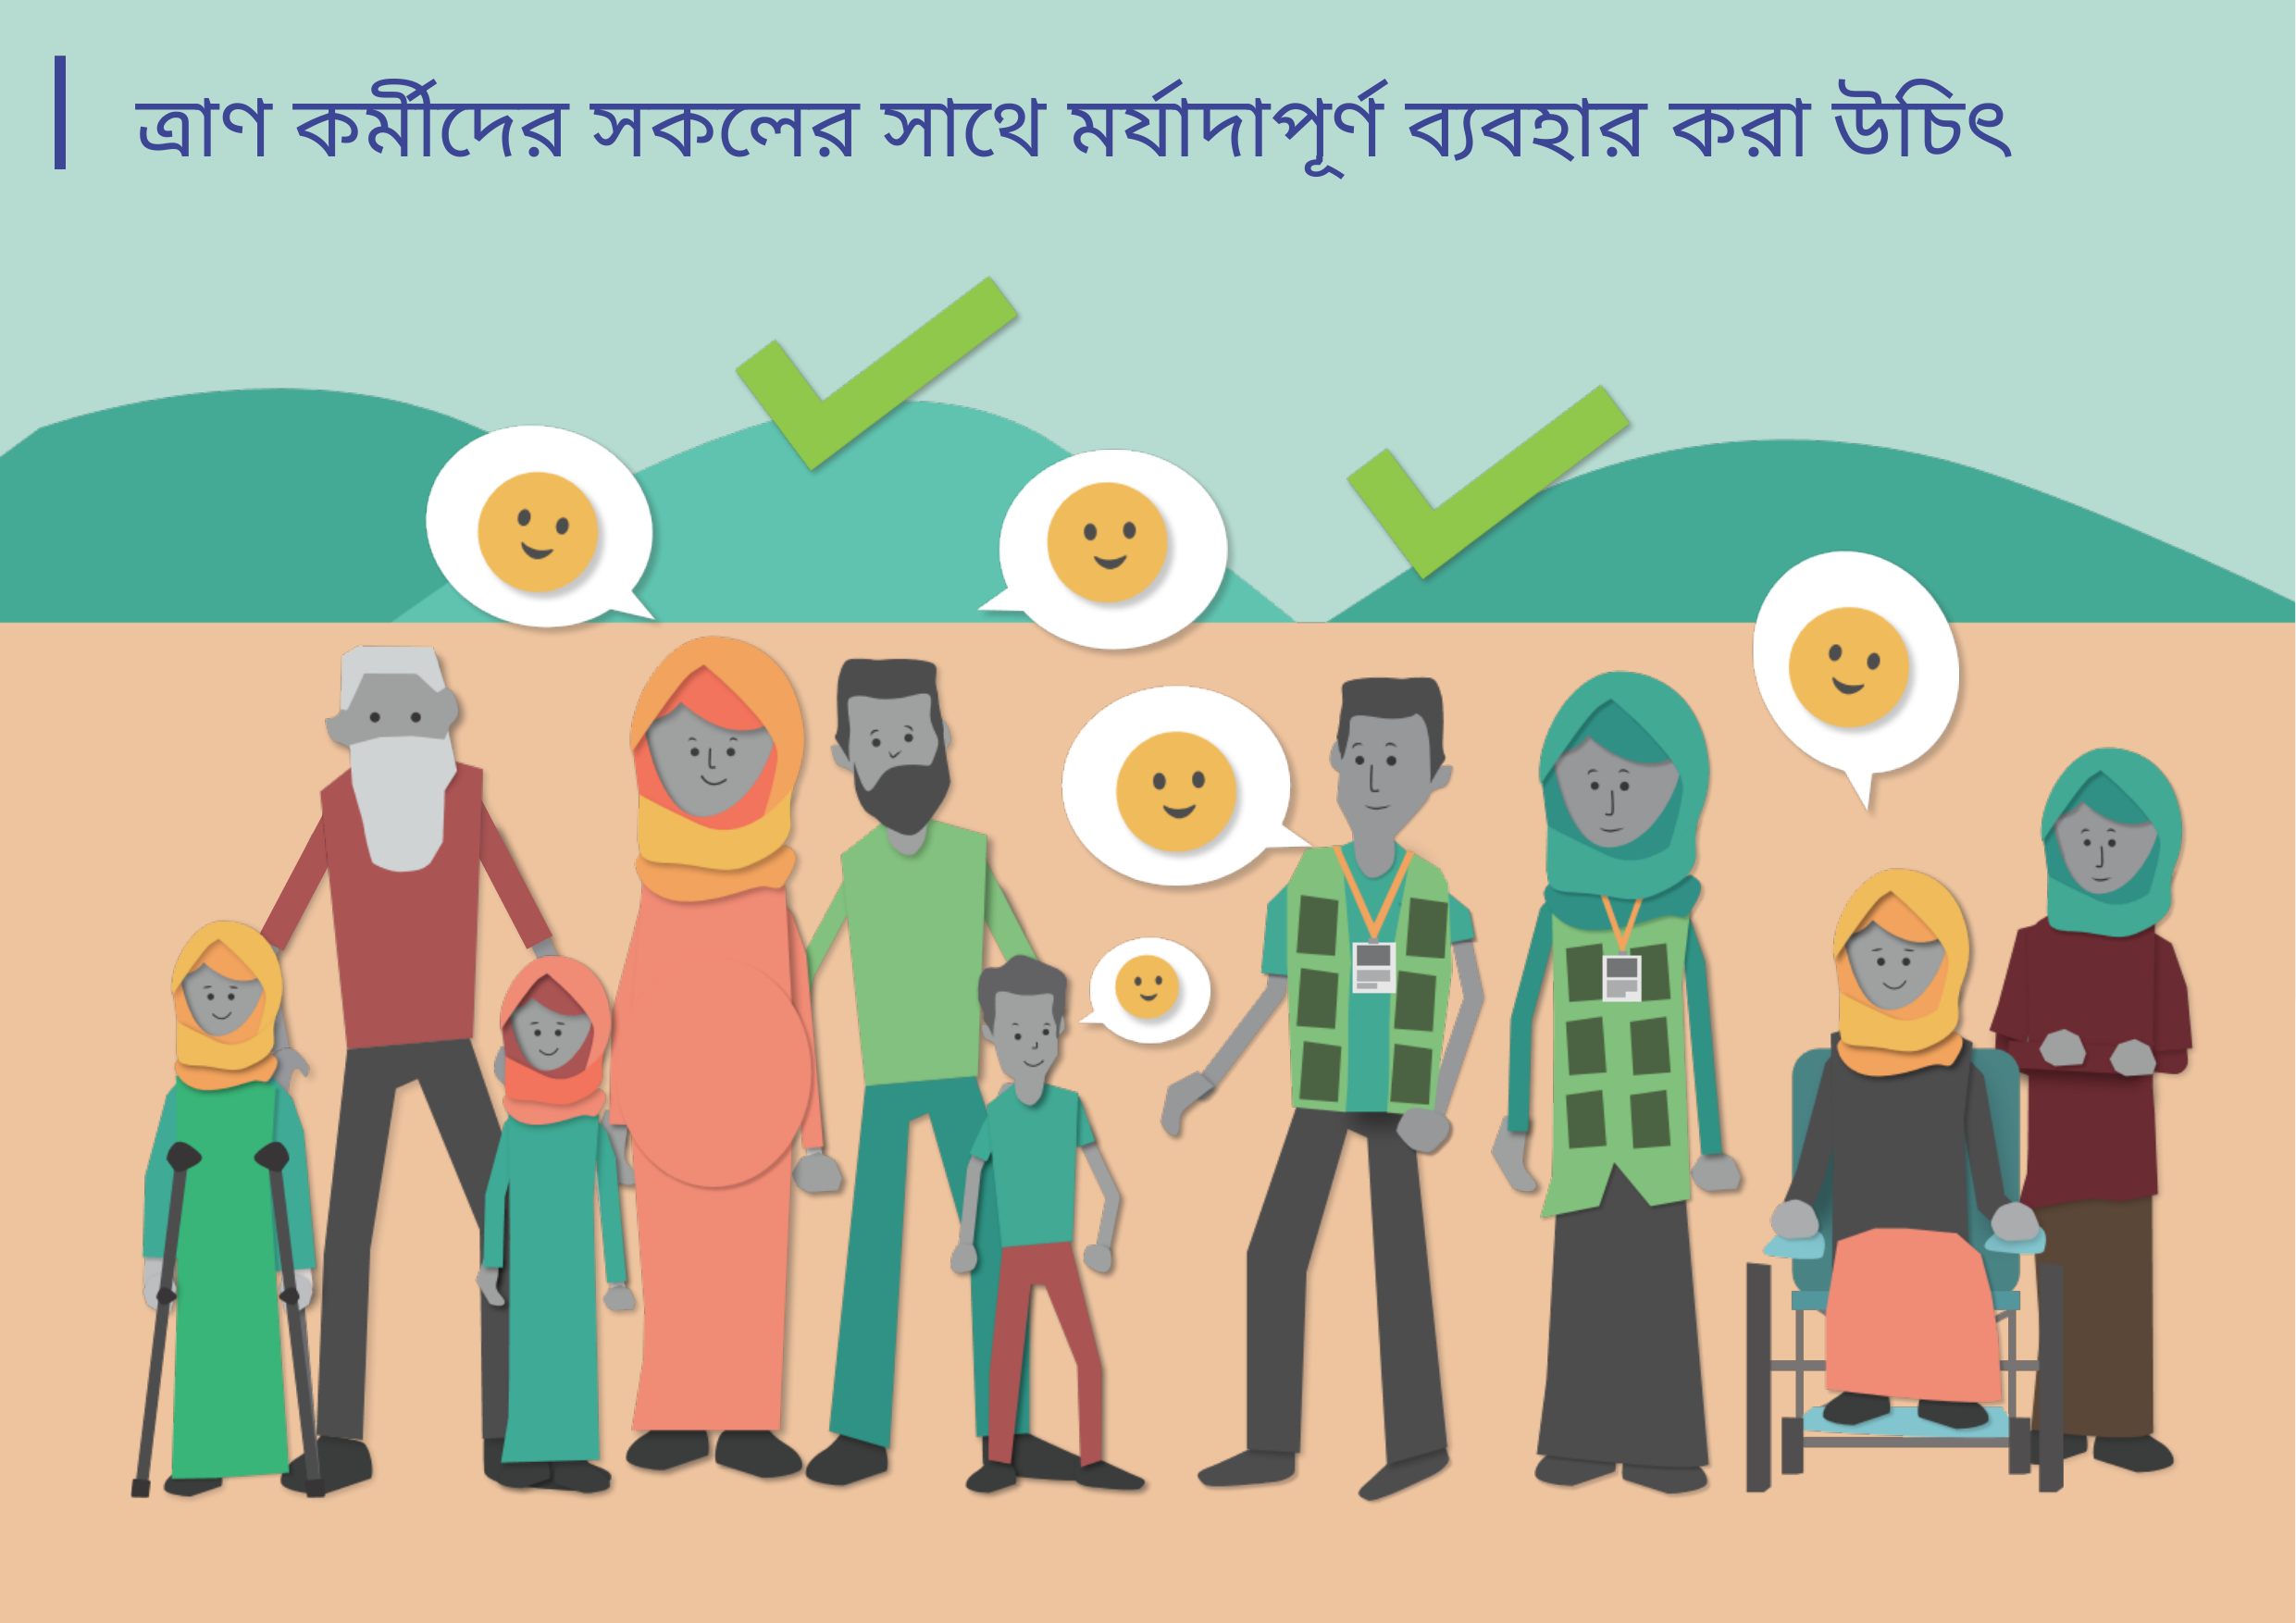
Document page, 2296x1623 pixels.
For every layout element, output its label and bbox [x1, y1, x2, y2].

text_box [0, 0, 2296, 1623]
